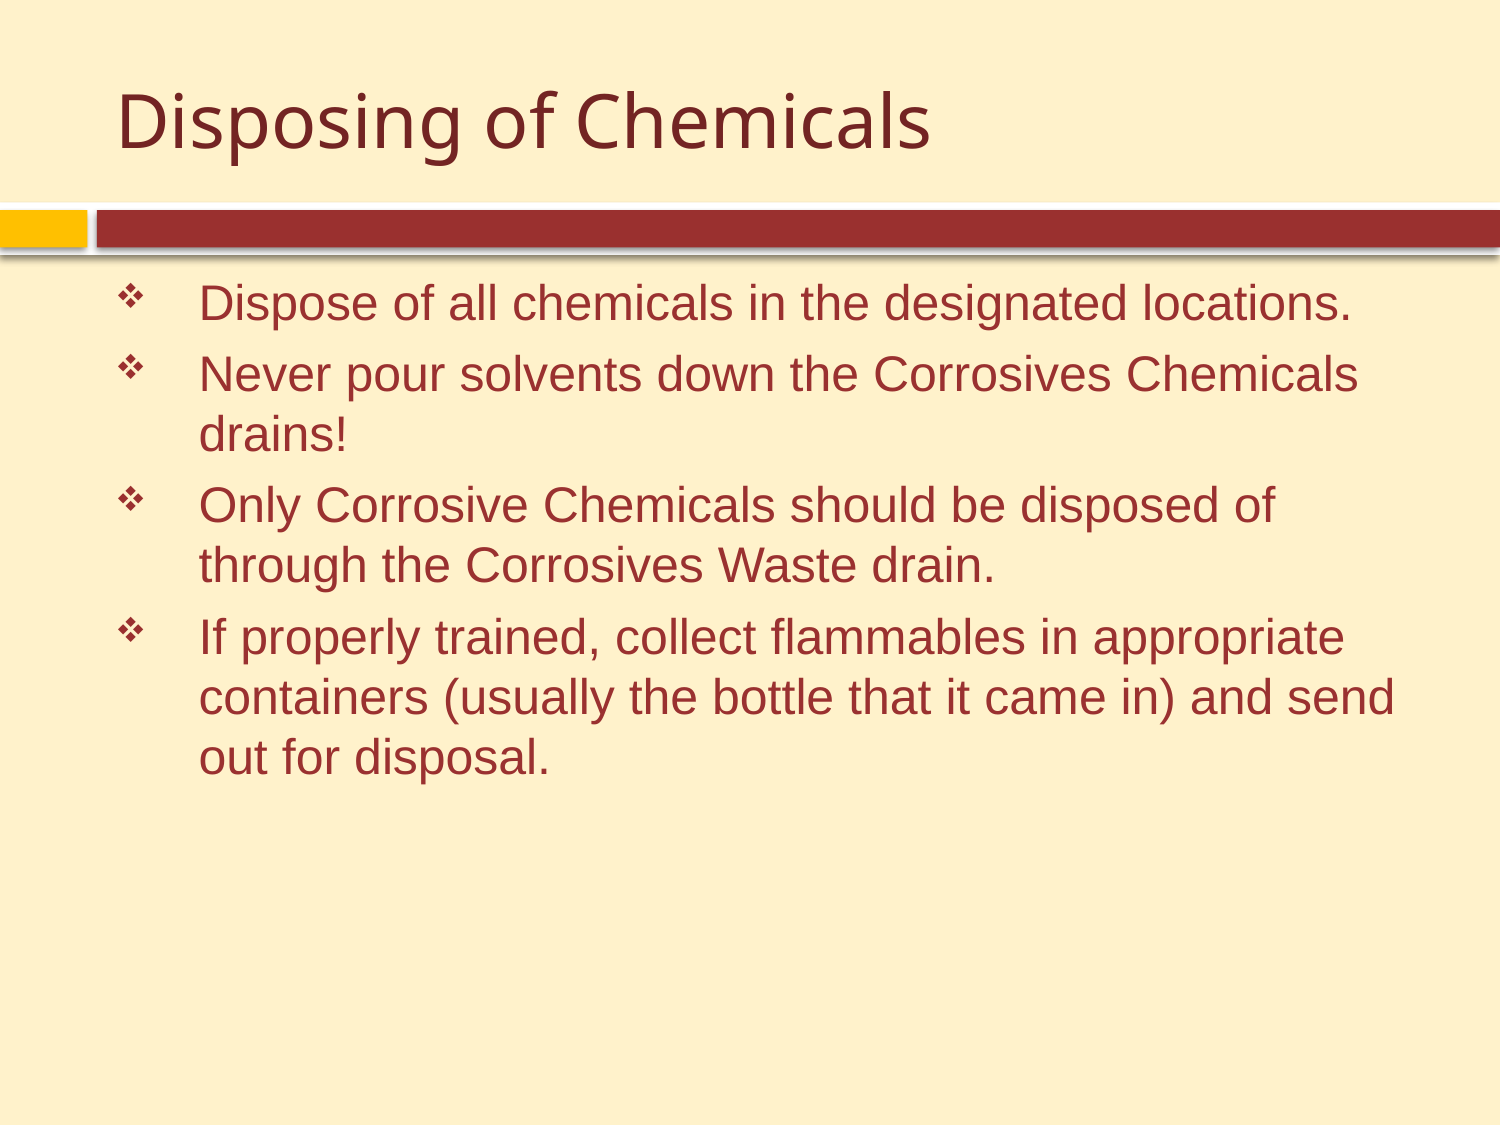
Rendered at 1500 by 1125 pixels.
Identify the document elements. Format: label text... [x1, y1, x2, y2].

title Disposing of Chemicals [100, 37, 1438, 200]
list Dispose of all chemicals in the designated locations. Never pour solvents down the Corrosives Chemicals drains! Only Corrosive Chemicals should be disposed of through the Corrosives Waste drain. If properly trained, collect flammables in appropriate containers (usually the bottle that it came in) and send out for disposal. [100, 262, 1438, 1000]
